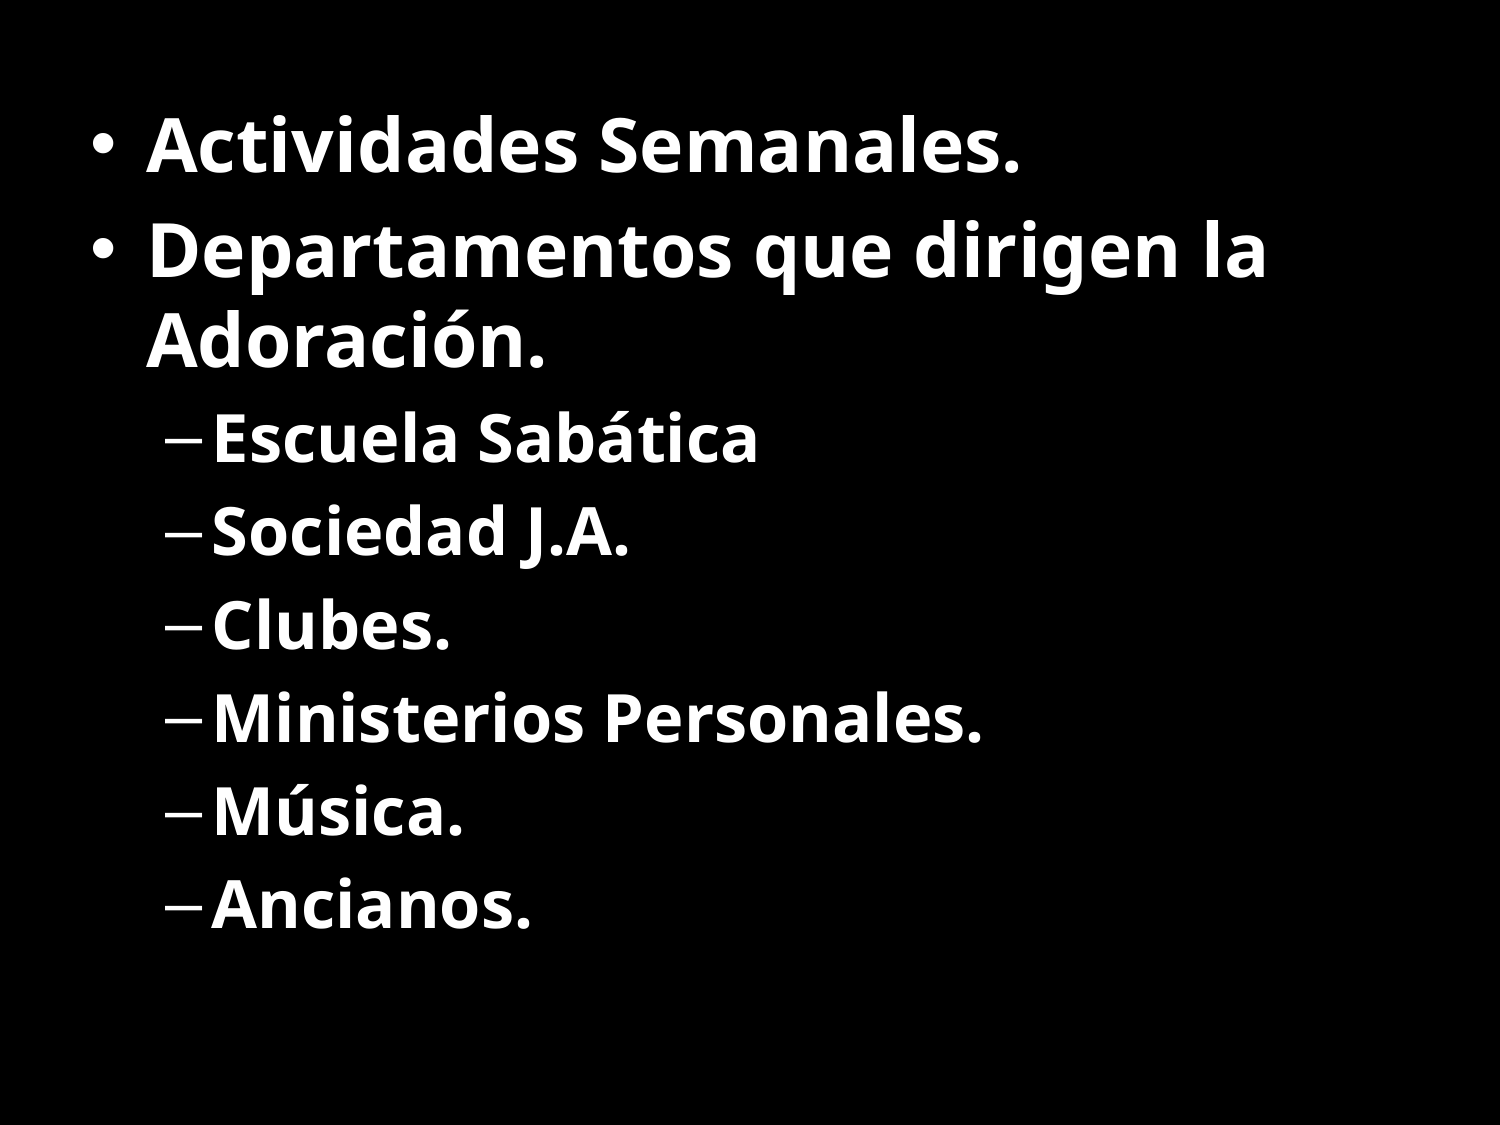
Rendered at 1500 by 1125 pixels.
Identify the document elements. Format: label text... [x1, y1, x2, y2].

list Actividades Semanales. Departamentos que dirigen la Adoración. Escuela Sabática Sociedad J.A. Clubes. Ministerios Personales. Música. Ancianos. [75, 90, 1425, 833]
